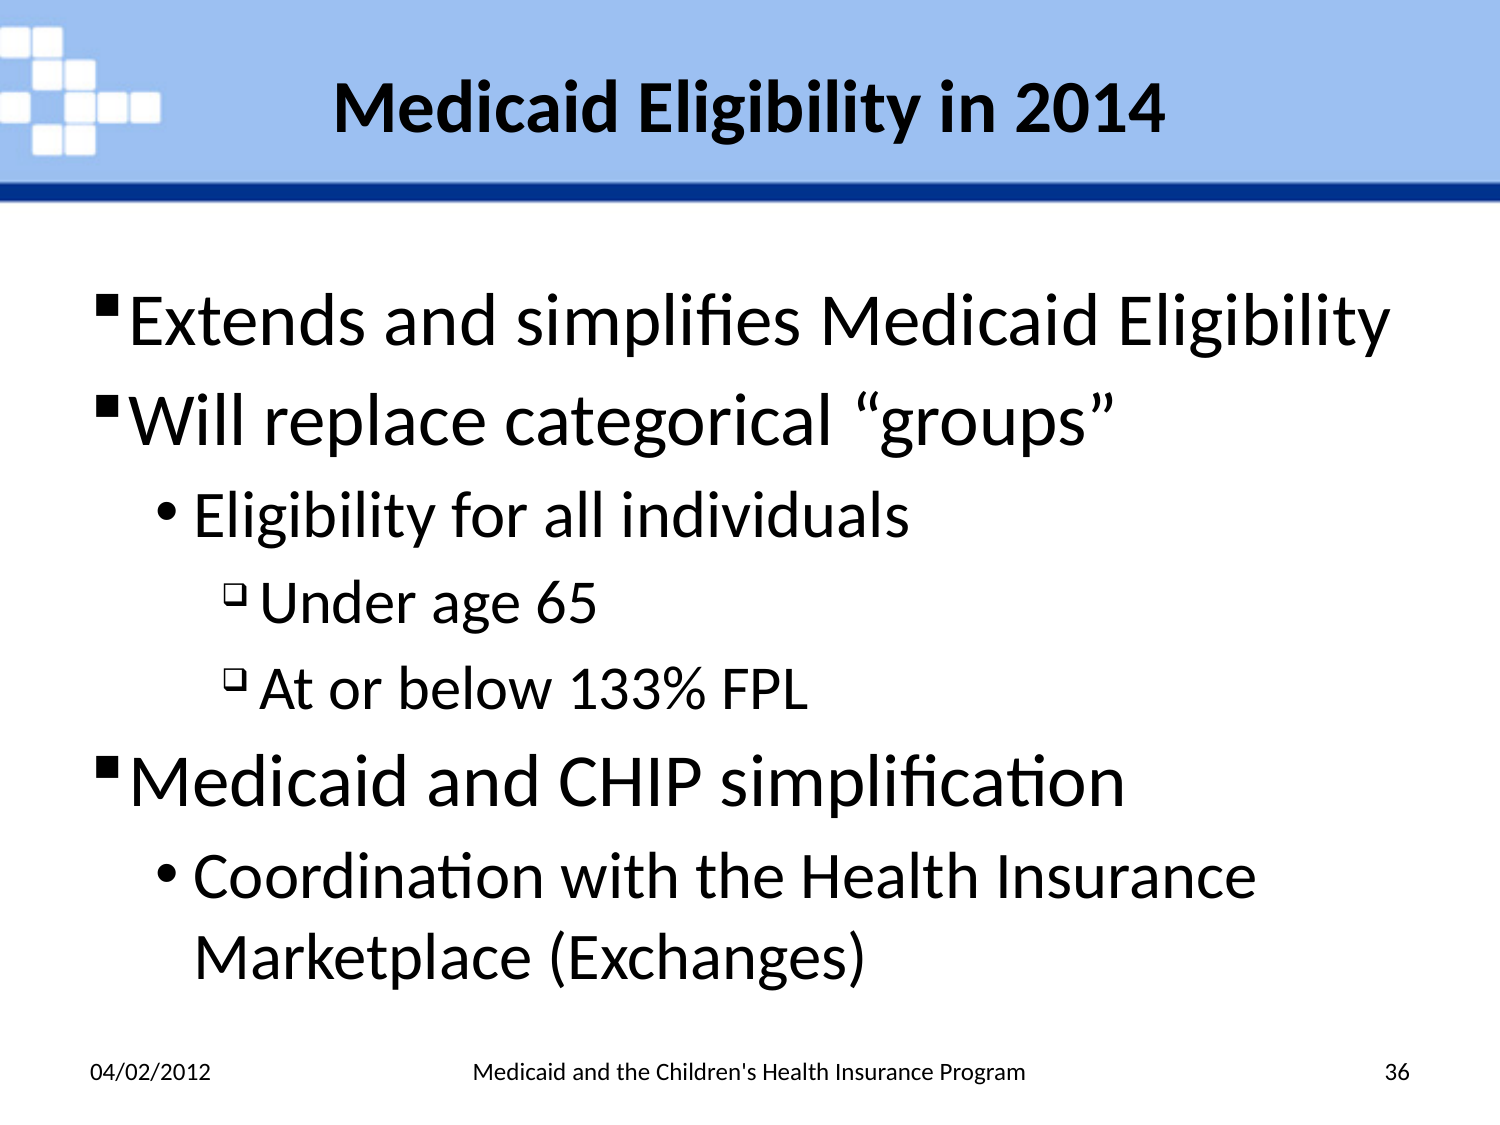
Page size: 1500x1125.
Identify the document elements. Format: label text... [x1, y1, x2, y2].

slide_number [75, 1040, 425, 1100]
slide_number 36 [1074, 1040, 1425, 1100]
list Extends and simplifies Medicaid Eligibility Will replace categorical “groups” Eligibility for all individuals Under age 65 At or below 133% FPL Medicaid and CHIP simplification Coordination with the Health Insurance Marketplace (Exchanges) [75, 262, 1425, 1005]
footer Medicaid and the Children's Health Insurance Program [425, 1040, 1074, 1100]
picture [0, 0, 1500, 1125]
title Medicaid Eligibility in 2014 [75, 12, 1425, 193]
